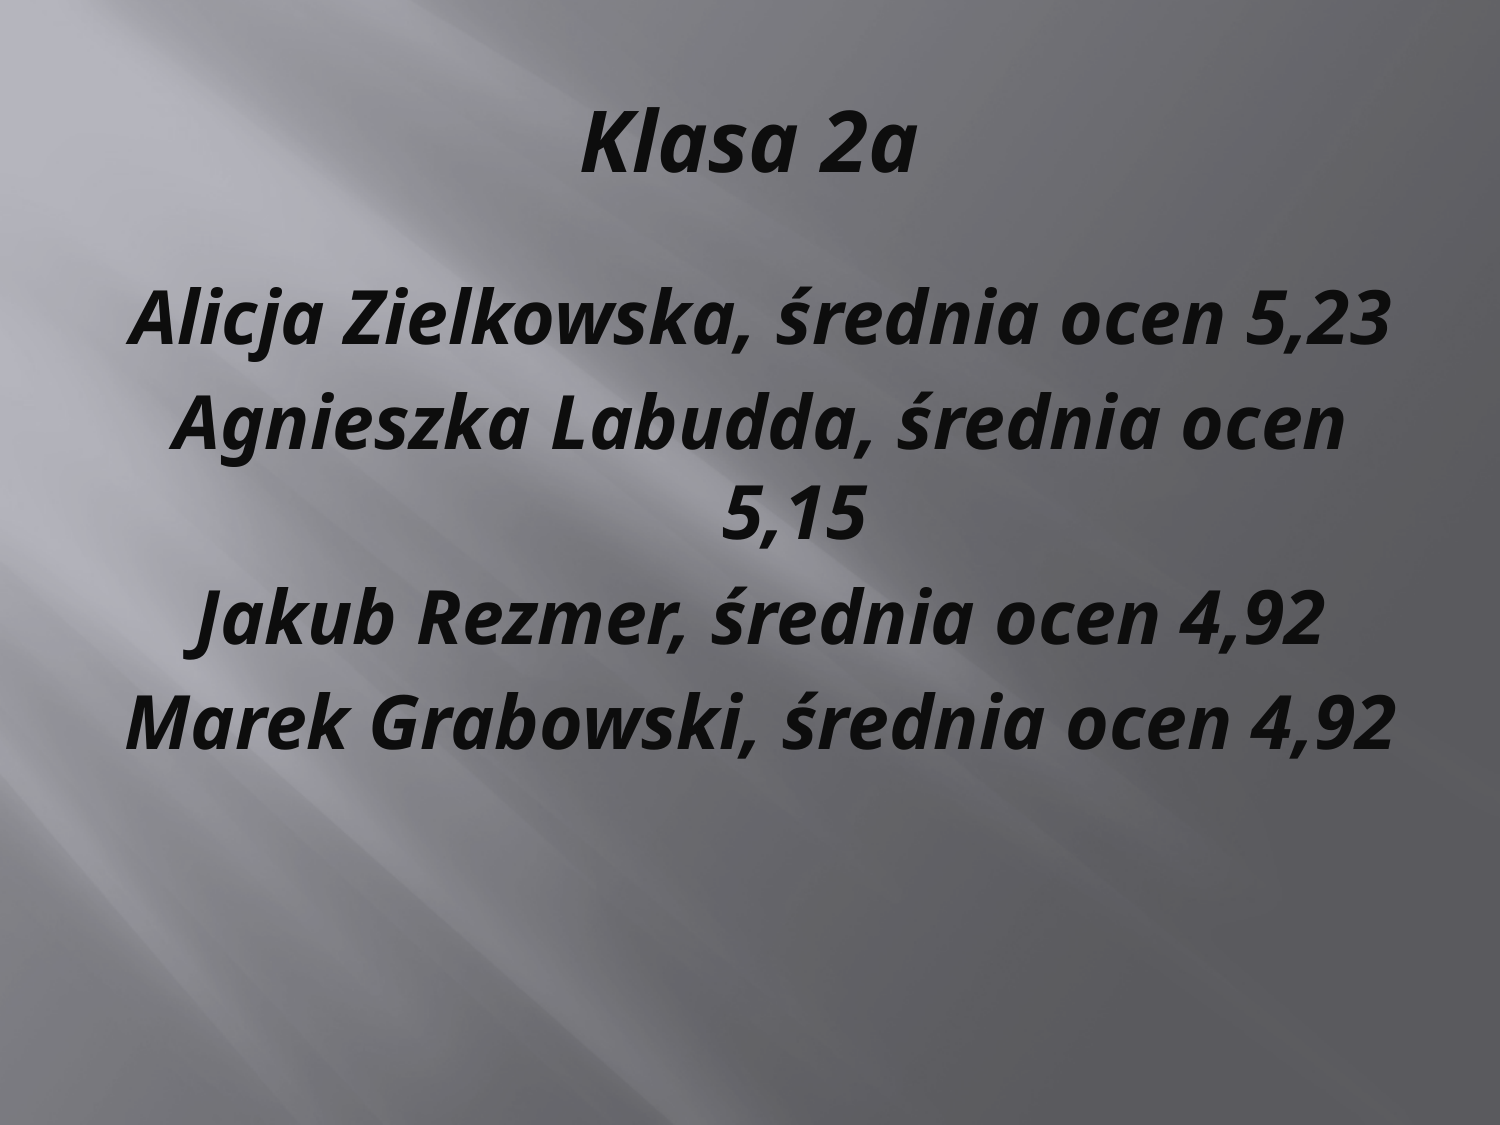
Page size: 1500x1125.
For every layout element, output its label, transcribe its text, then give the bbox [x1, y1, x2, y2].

title Klasa 2a [75, 45, 1425, 233]
list Alicja Zielkowska, średnia ocen 5,23 Agnieszka Labudda, średnia ocen 5,15 Jakub Rezmer, średnia ocen 4,92 Marek Grabowski, średnia ocen 4,92 [75, 262, 1425, 1035]
